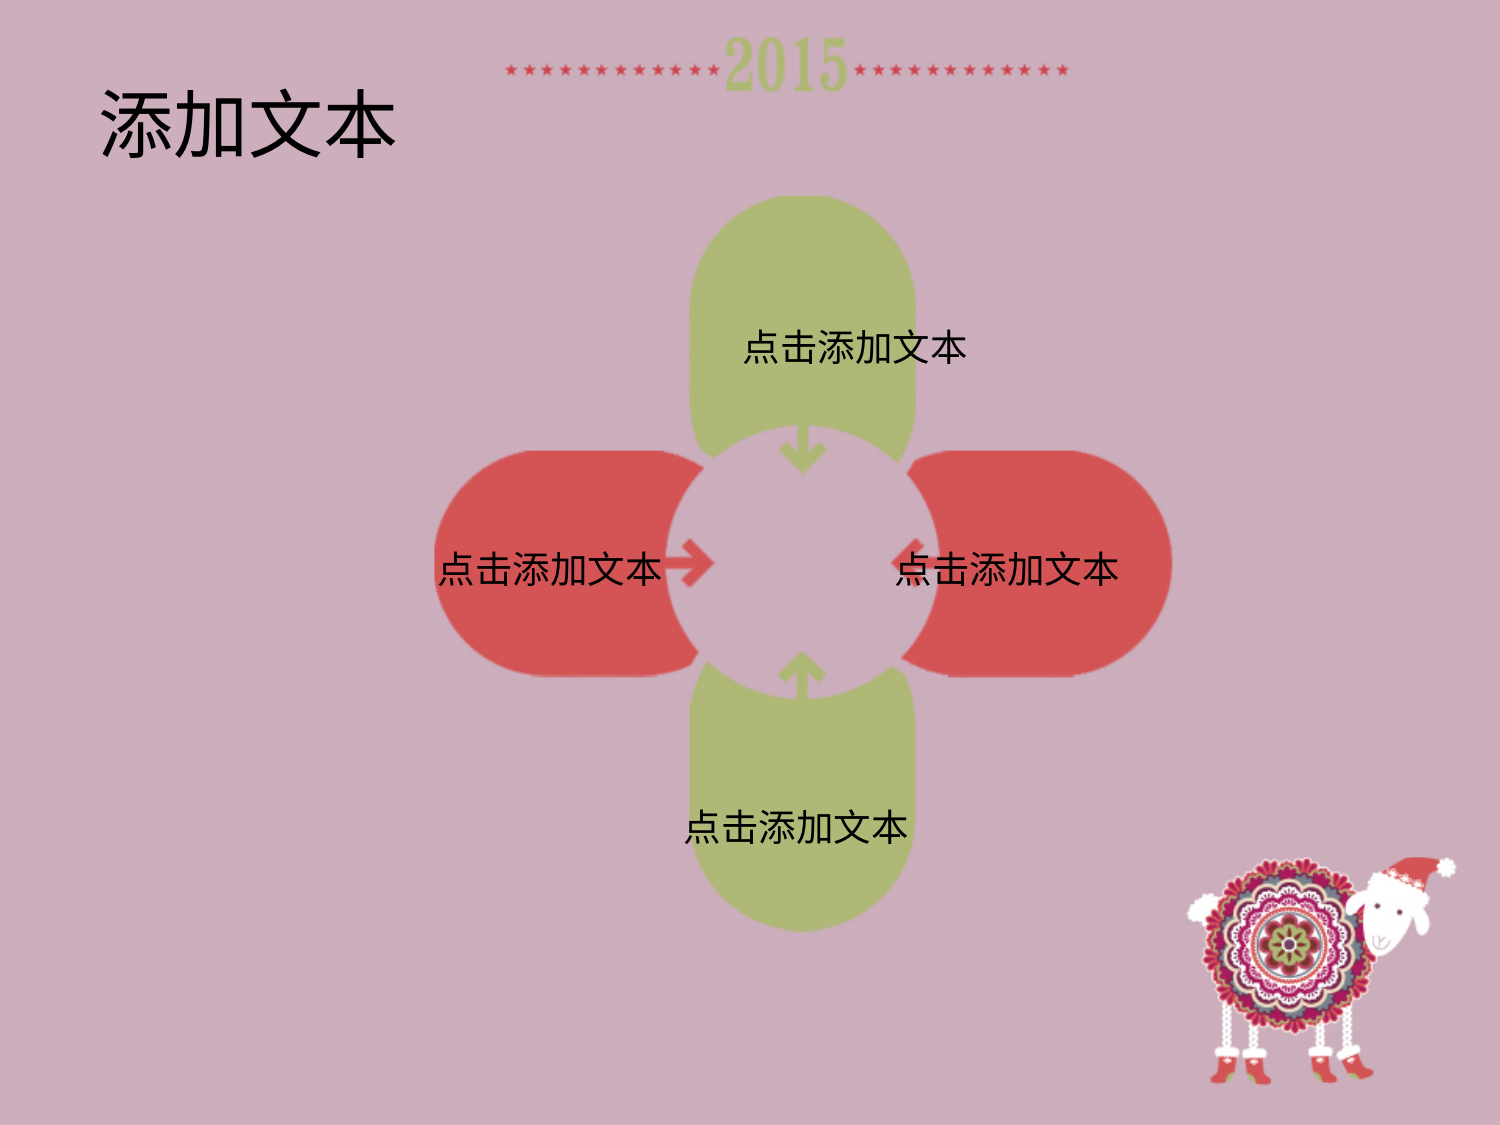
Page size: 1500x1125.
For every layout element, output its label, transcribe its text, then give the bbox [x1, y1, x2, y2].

picture [0, 0, 1500, 1125]
text_box 点击添加文本 [880, 538, 1135, 599]
text_box 点击添加文本 [669, 796, 924, 857]
text_box 添加文本 [83, 70, 414, 175]
text_box 点击添加文本 [423, 538, 678, 599]
text_box 点击添加文本 [727, 316, 983, 377]
